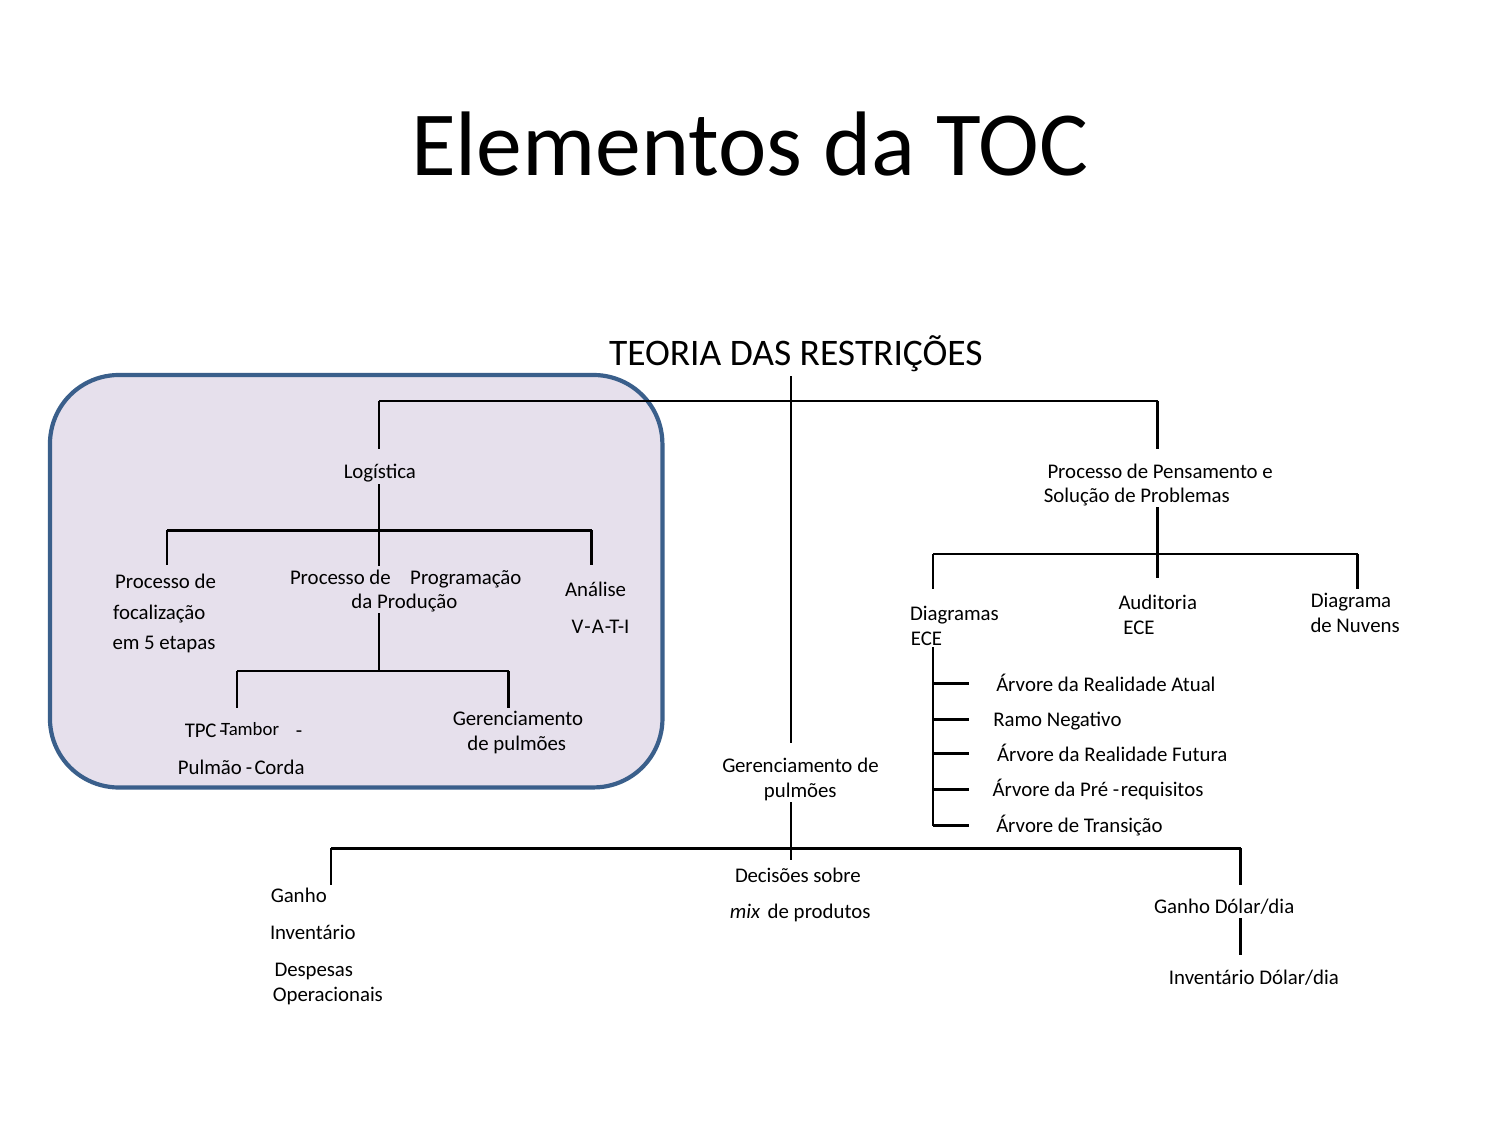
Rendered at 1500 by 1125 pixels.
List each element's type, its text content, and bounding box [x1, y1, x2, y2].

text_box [87, 312, 1418, 1013]
text_box [47, 383, 82, 780]
title Elementos da TOC [75, 45, 1425, 233]
